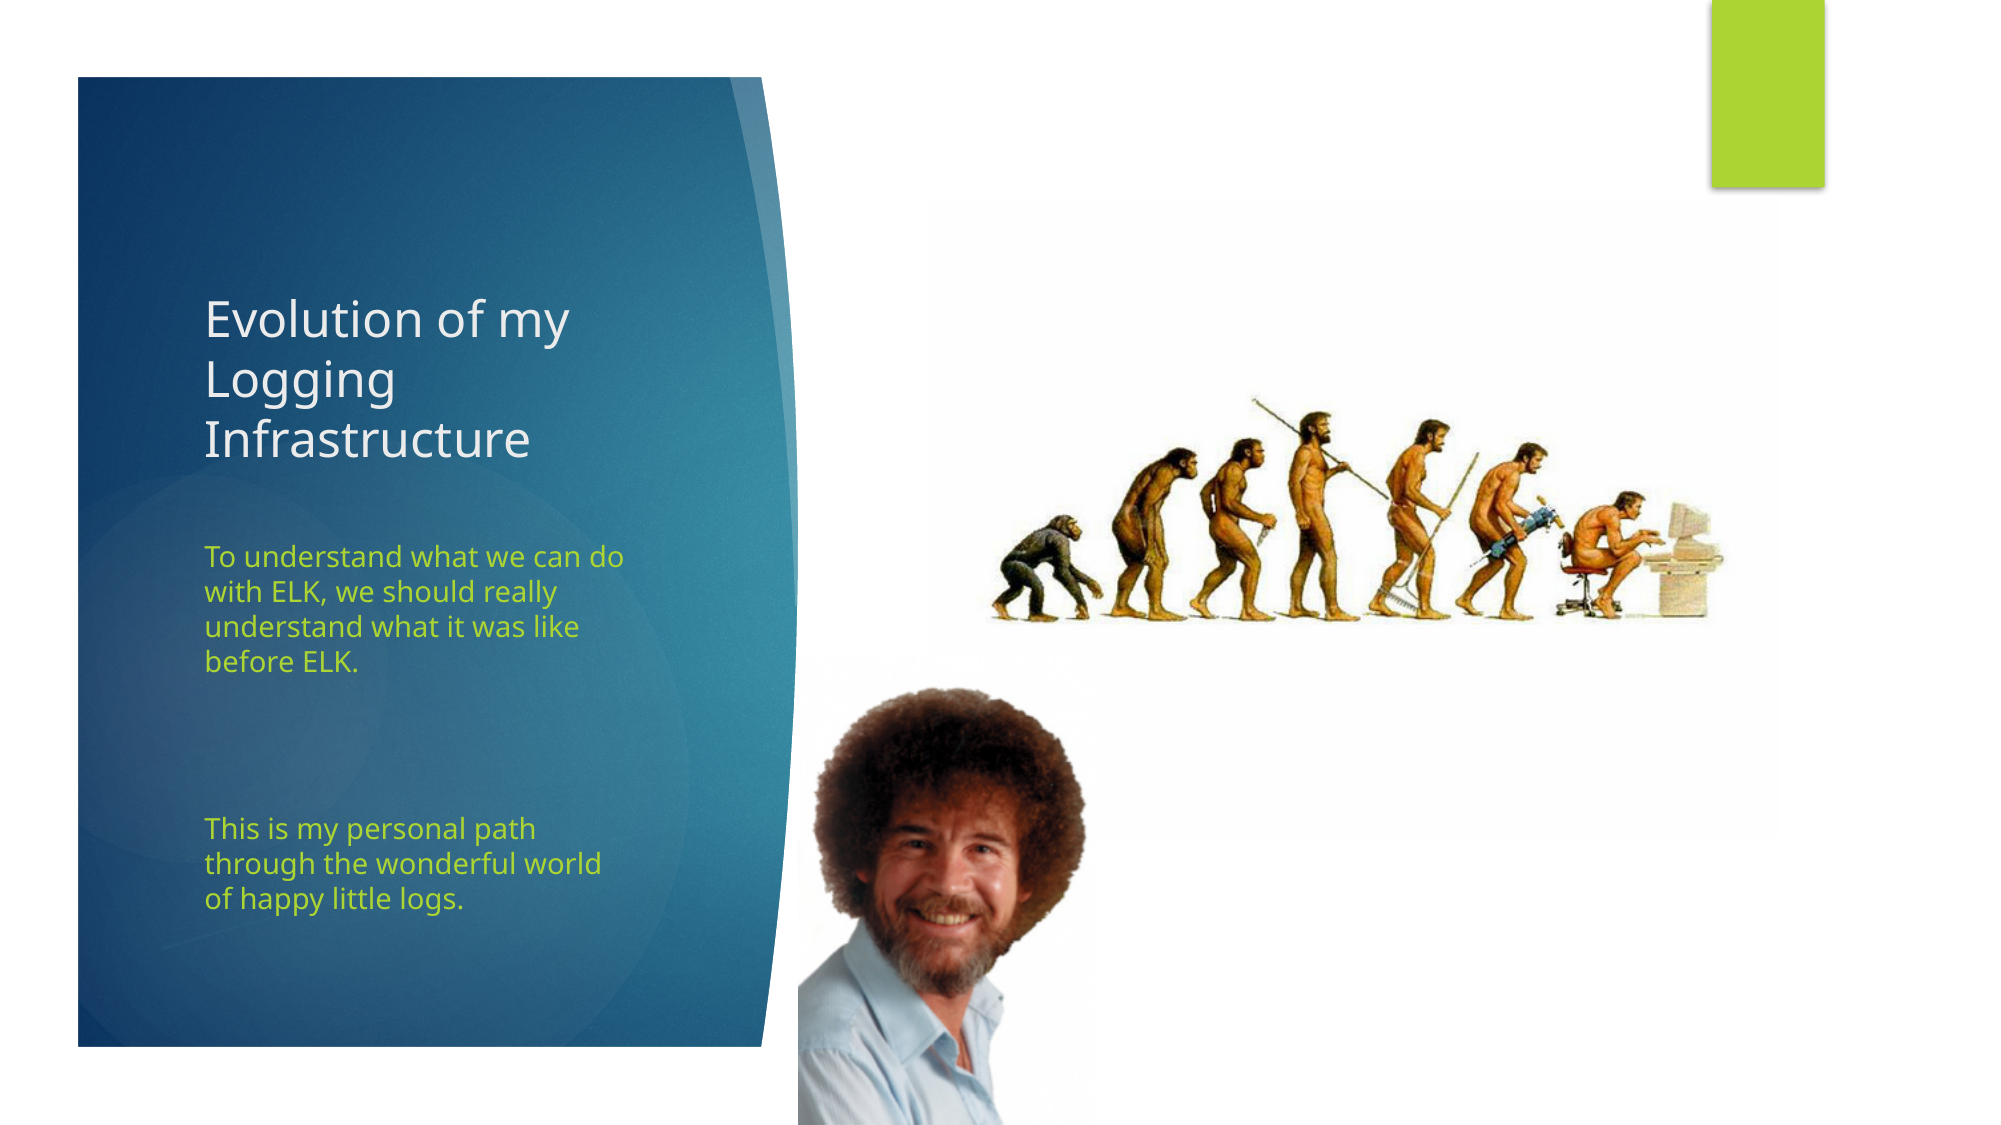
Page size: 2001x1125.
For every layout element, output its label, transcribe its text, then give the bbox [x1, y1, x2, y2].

title Evolution of my Logging Infrastructure [189, 212, 648, 474]
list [927, 198, 1779, 838]
list To understand what we can do with ELK, we should really understand what it was like before ELK. This is my personal path through the wonderful world of happy little logs. [189, 474, 648, 989]
picture [798, 655, 1095, 1125]
